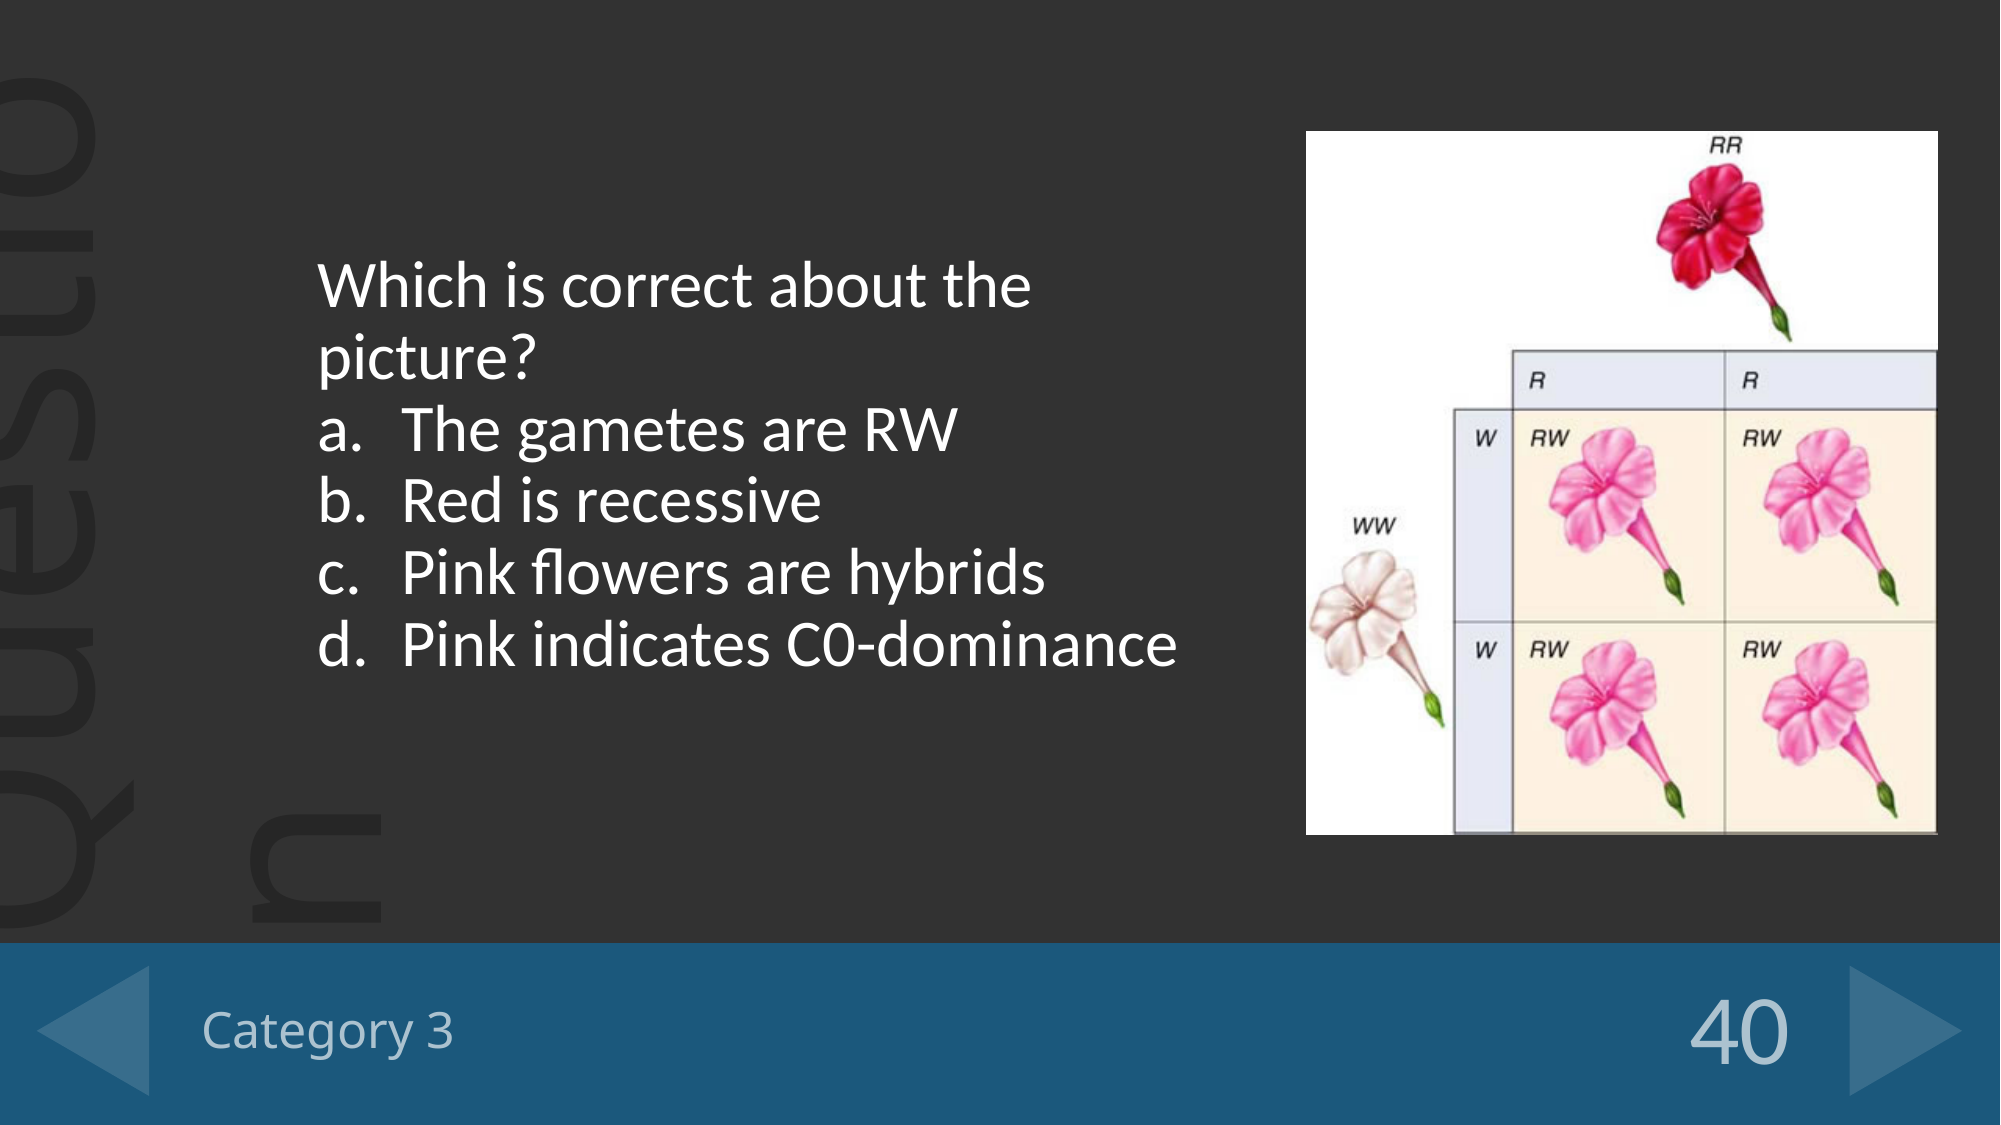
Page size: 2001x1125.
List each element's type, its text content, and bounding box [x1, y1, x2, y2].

title Category 3 [185, 967, 1494, 1097]
picture [1306, 131, 1938, 835]
list Which is correct about the picture? The gametes are RW Red is recessive Pink flowers are hybrids Pink indicates C0-dominance [302, 96, 1235, 835]
list 40 [1494, 967, 1806, 1097]
